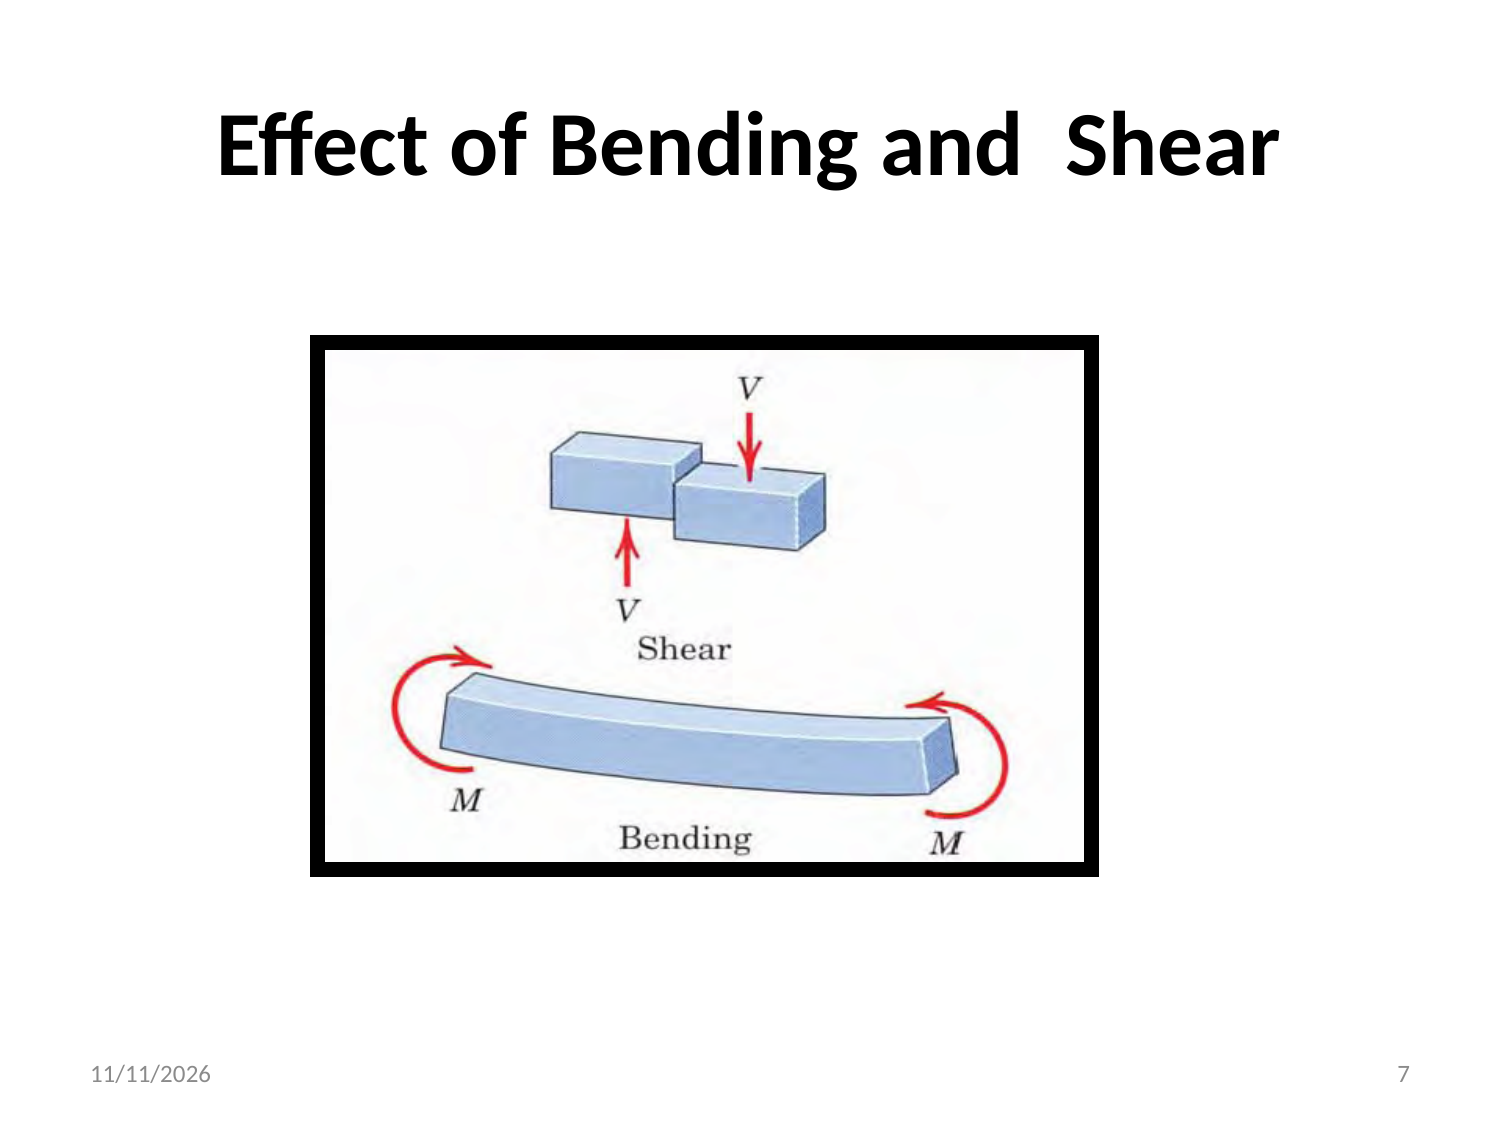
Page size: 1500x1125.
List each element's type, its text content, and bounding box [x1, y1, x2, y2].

picture [324, 349, 1085, 863]
slide_number 7 [1074, 1042, 1425, 1103]
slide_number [75, 1042, 425, 1103]
title Effect of Bending and Shear [75, 45, 1425, 233]
